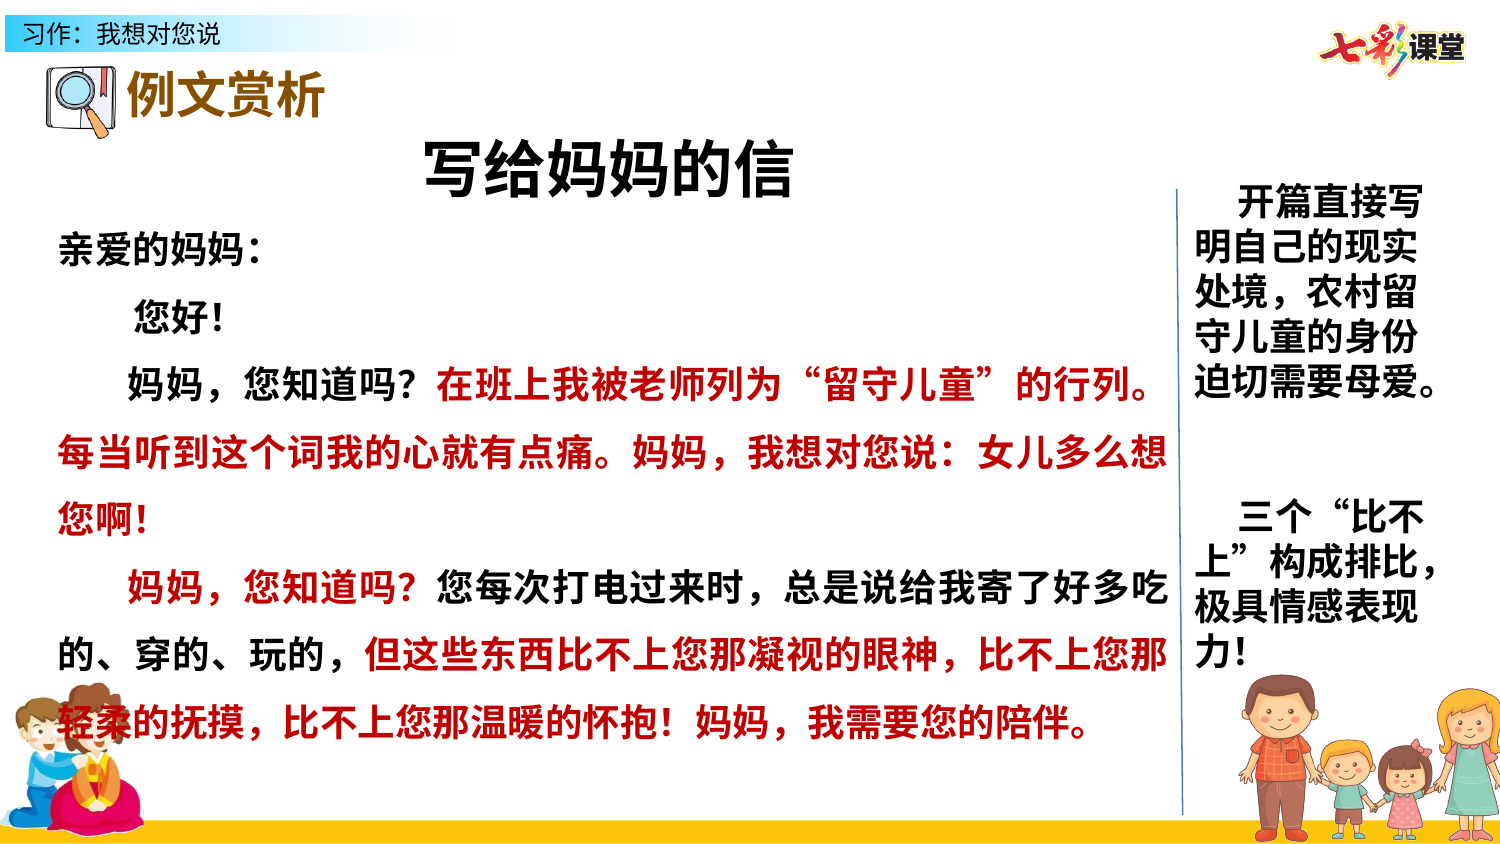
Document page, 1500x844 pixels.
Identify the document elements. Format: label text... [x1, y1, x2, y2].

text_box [1176, 188, 1183, 816]
text_box 例文赏析 [115, 57, 468, 129]
text_box 写给妈妈的信 [409, 124, 808, 211]
picture [46, 66, 116, 139]
text_box 亲爱的妈妈： 您好！ 妈妈，您知道吗？在班上我被老师列为“留守儿童”的行列。每当听到这个词我的心就有点痛。妈妈，我想对您说：女儿多么想您啊！ 妈妈，您知道吗？您每次打电过来时，总是说给我寄了好多吃的、穿的、玩的，但这些东西比不上您那凝视的眼神，比不上您那轻柔的抚摸，比不上您那温暖的怀抱！妈妈，我需要您的陪伴。 [46, 198, 1171, 750]
picture [1316, 20, 1468, 80]
picture [0, 672, 144, 844]
picture [1226, 608, 1500, 844]
text_box 开篇直接写明自己的现实处境，农村留守儿童的身份迫切需要母爱。 三个“比不上”构成排比，极具情感表现力！ [1179, 170, 1462, 781]
